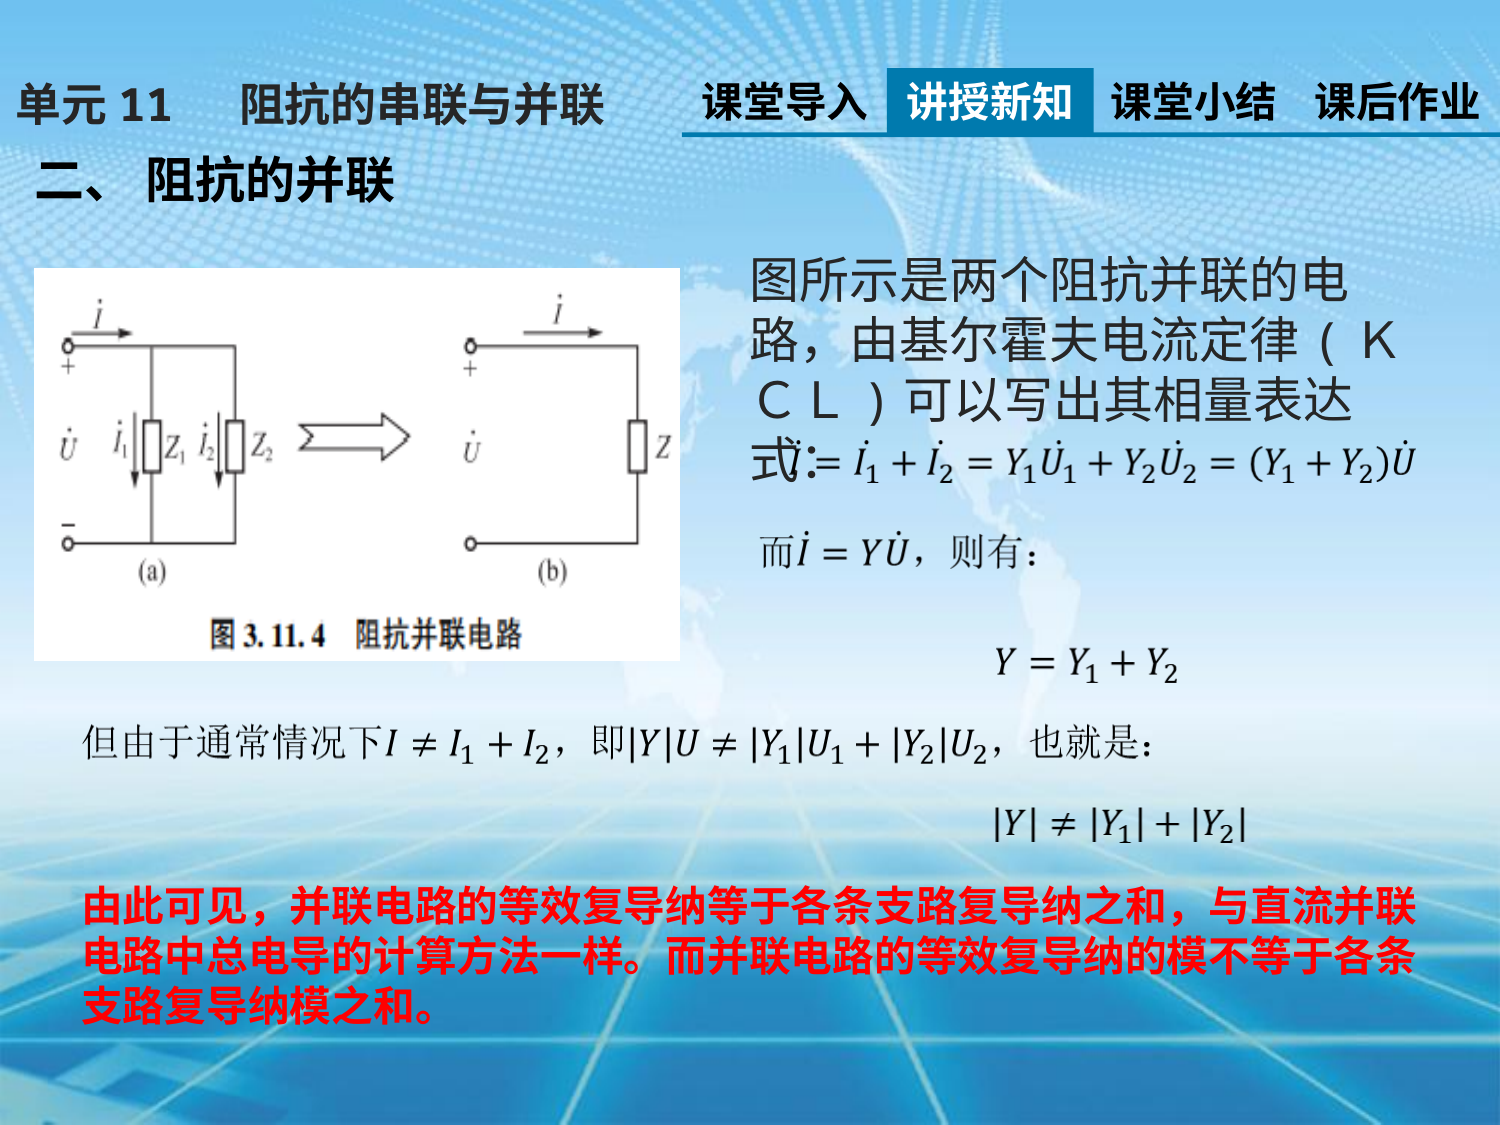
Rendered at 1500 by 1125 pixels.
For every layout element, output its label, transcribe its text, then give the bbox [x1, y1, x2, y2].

text_box 图所示是两个阻抗并联的电路，由基尔霍夫电流定律(ＫＣＬ)可以写出其相量表达式： [735, 240, 1441, 496]
text_box [780, 436, 1425, 484]
text_box [743, 519, 1388, 582]
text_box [1, 67, 1500, 139]
text_box [988, 637, 1186, 684]
picture [0, 0, 1500, 1125]
text_box [66, 710, 1220, 772]
text_box [743, 791, 1496, 852]
text_box 由此可见，并联电路的等效复导纳等于各条支路复导纳之和，与直流并联电路中总电导的计算方法一样。而并联电路的等效复导纳的模不等于各条支路复导纳模之和。 [66, 872, 1434, 1024]
text_box 二、 阻抗的并联 [19, 139, 1055, 206]
